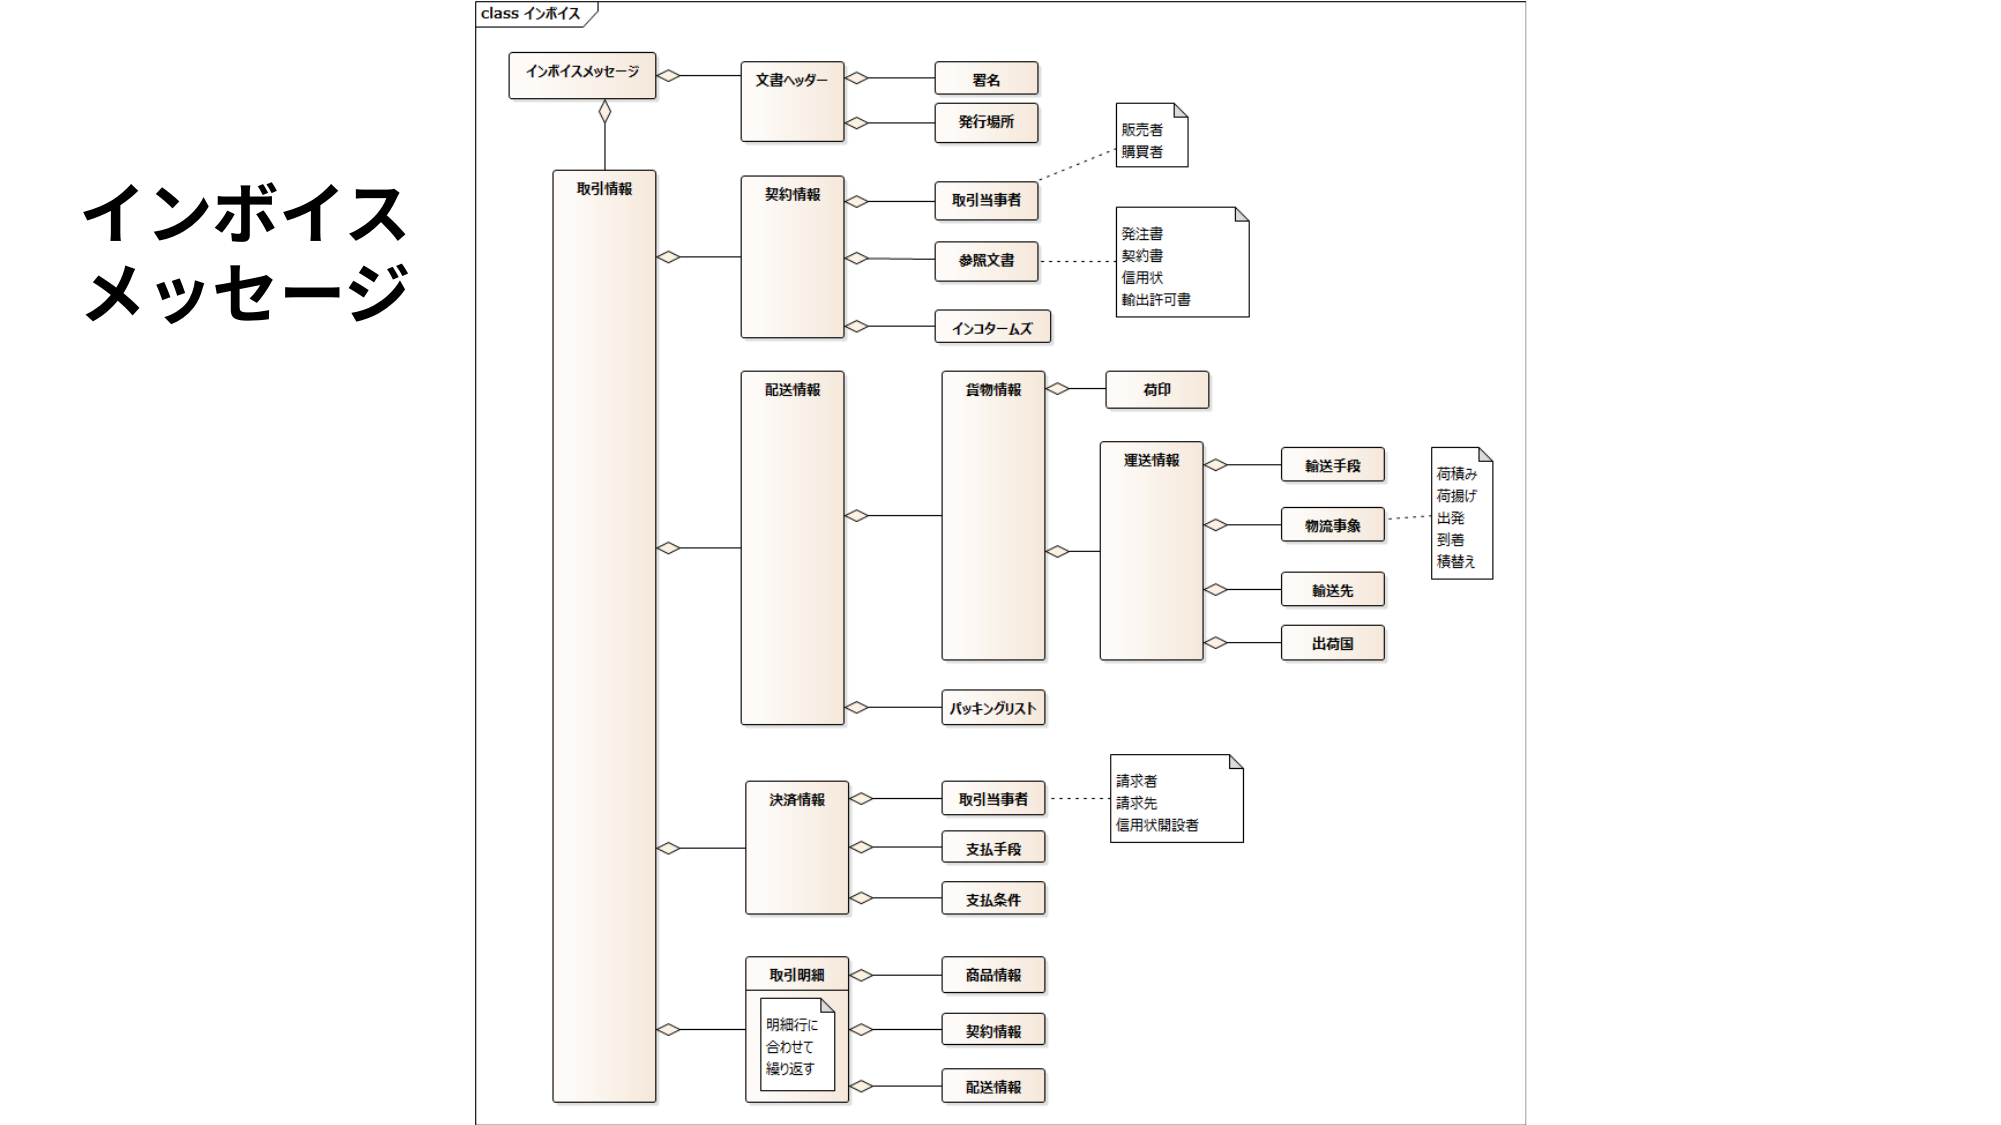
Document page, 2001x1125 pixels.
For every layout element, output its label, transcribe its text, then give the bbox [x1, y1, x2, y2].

text_box インボイス メッセージ [64, 164, 473, 340]
picture [473, 0, 1527, 1125]
